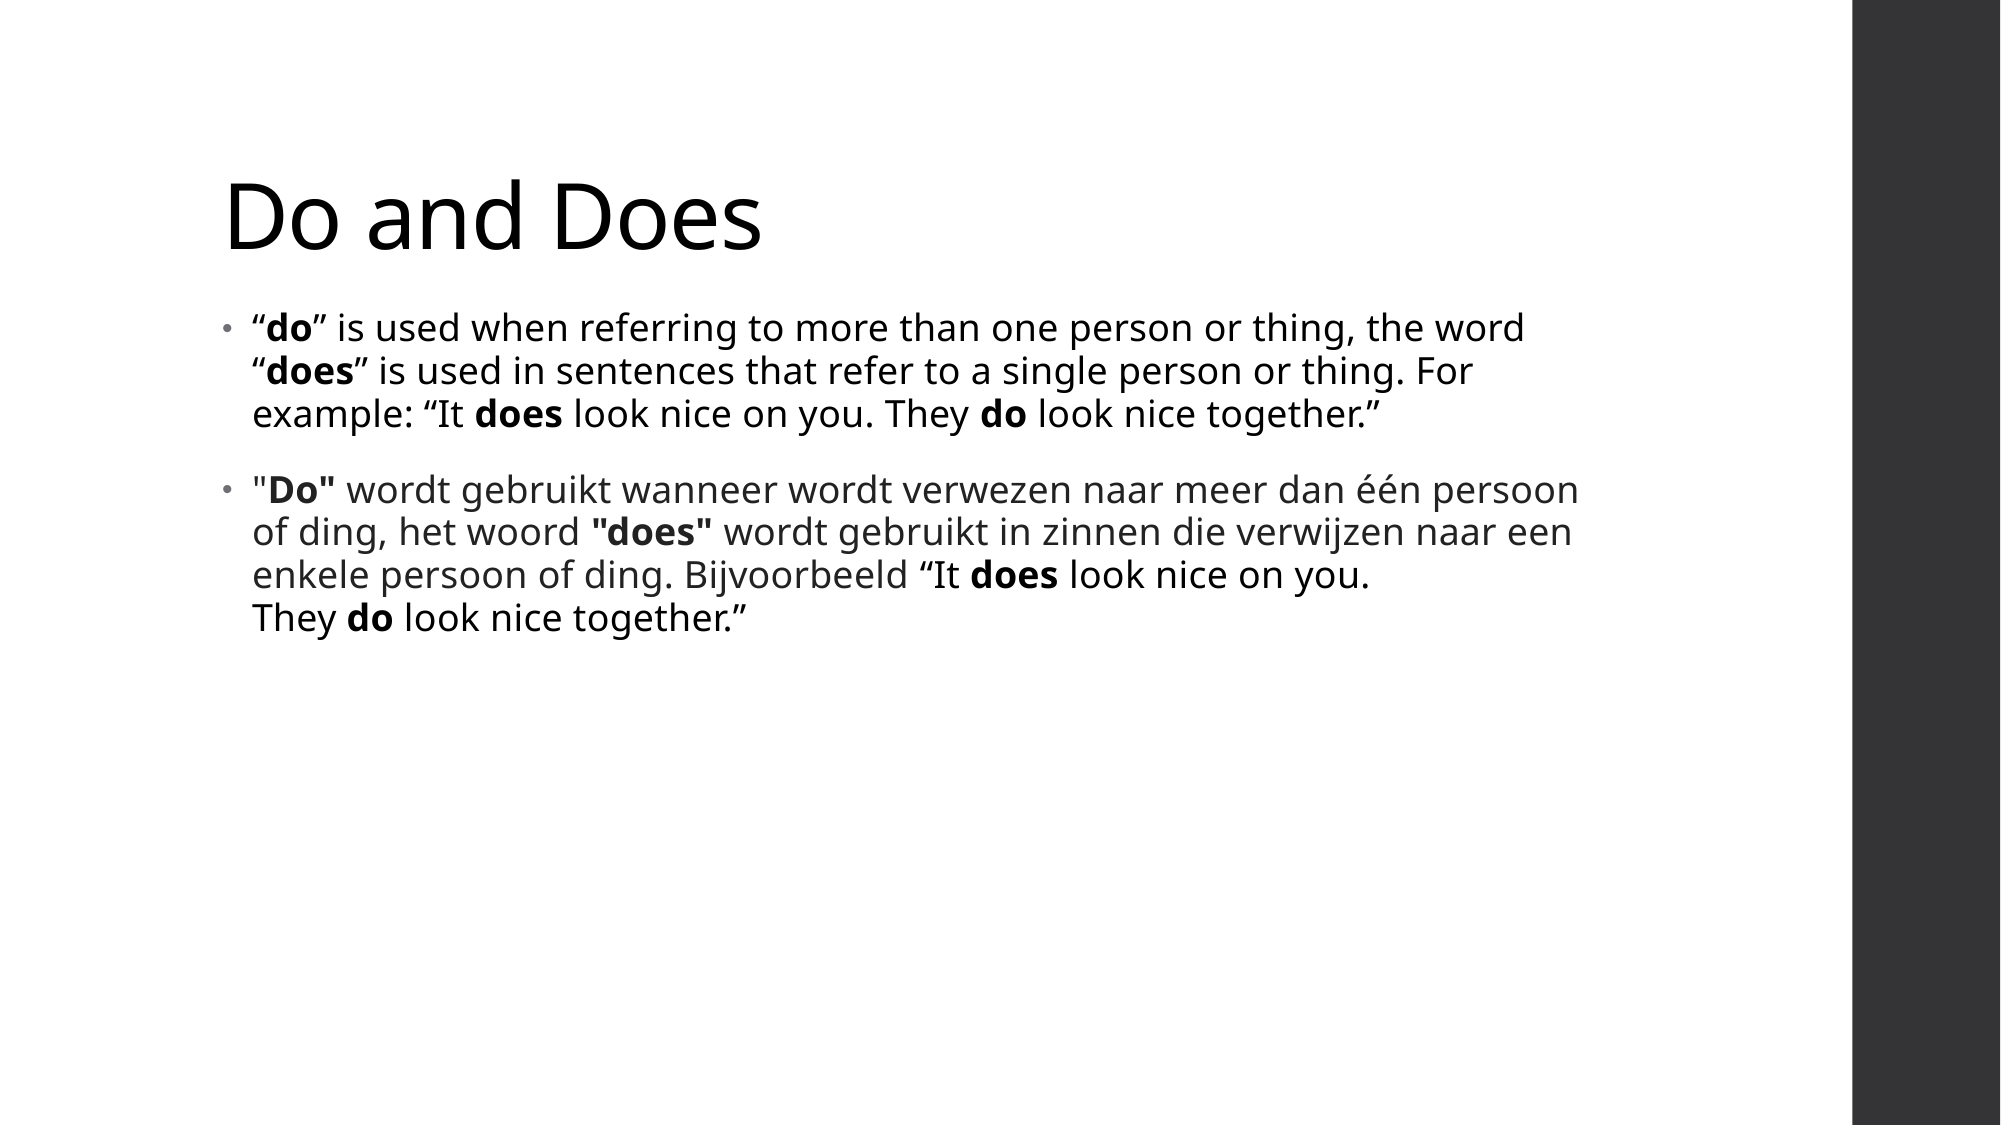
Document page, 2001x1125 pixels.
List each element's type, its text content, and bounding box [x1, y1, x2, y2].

title Do and Does [206, 60, 1797, 278]
list “do” is used when referring to more than one person or thing, the word “does” is used in sentences that refer to a single person or thing. For example: “It does look nice on you. They do look nice together.” "Do" wordt gebruikt wanneer wordt verwezen naar meer dan één persoon of ding, het woord "does" wordt gebruikt in zinnen die verwijzen naar een enkele persoon of ding. Bijvoorbeeld “It does look nice on you. They do look nice together.” [206, 299, 1617, 1014]
